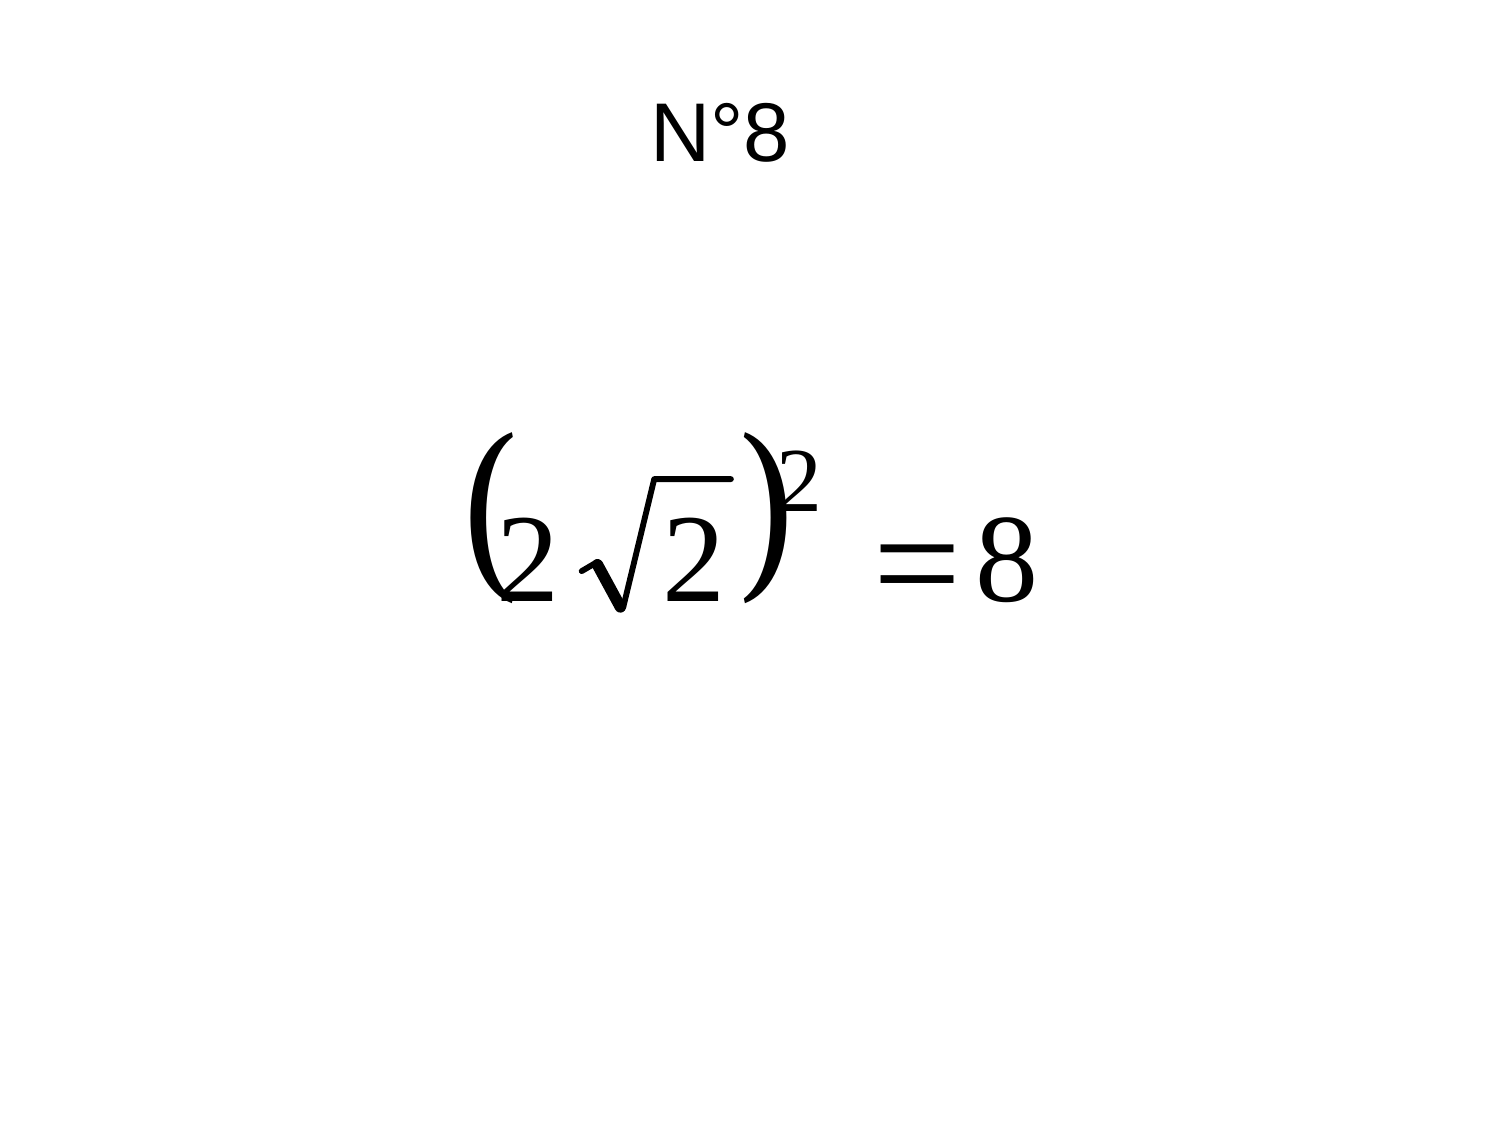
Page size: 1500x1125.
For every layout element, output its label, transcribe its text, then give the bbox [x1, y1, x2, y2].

text_box N°8 [374, 70, 1067, 186]
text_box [445, 417, 1064, 659]
